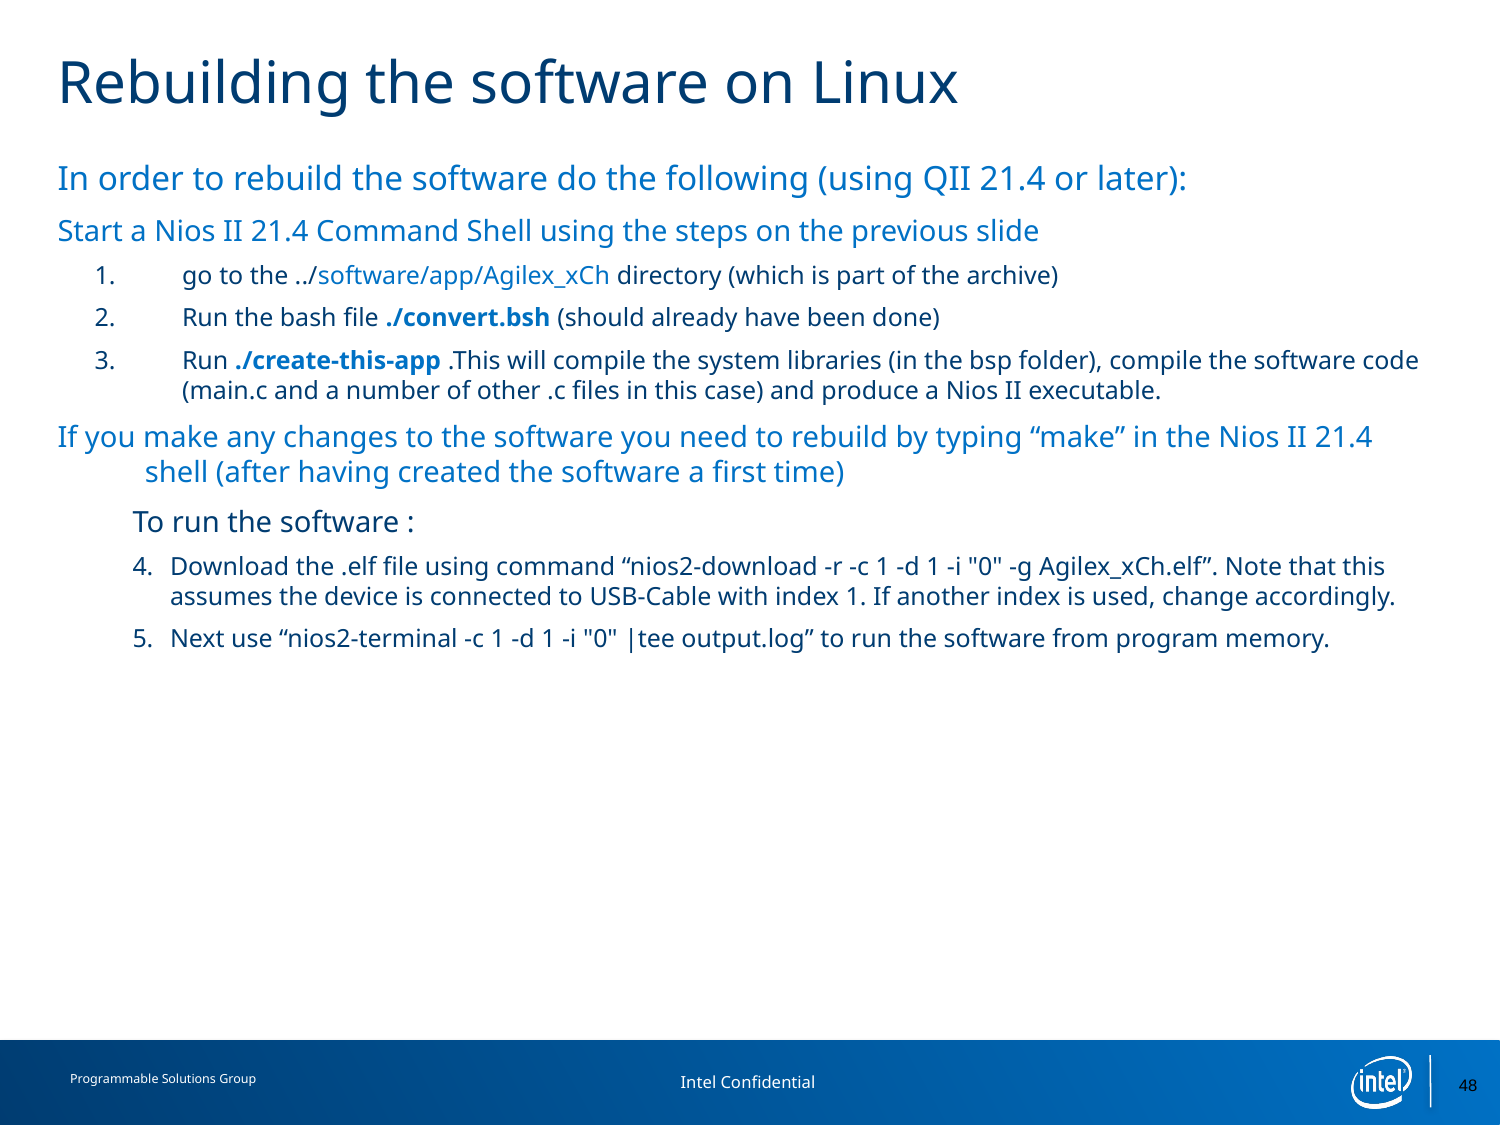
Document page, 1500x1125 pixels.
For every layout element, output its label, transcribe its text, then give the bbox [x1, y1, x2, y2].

title Rebuilding the software on Linux [57, 44, 1425, 157]
slide_number 48 [1127, 1055, 1478, 1116]
list In order to rebuild the software do the following (using QII 21.4 or later): Start a Nios II 21.4 Command Shell using the steps on the previous slide go to the ../software/app/Agilex_xCh directory (which is part of the archive) Run the bash file ./convert.bsh (should already have been done) Run ./create-this-app .This will compile the system libraries (in the bsp folder), compile the software code (main.c and a number of other .c files in this case) and produce a Nios II executable. If you make any changes to the software you need to rebuild by typing “make” in the Nios II 21.4 shell (after having created the software a first time) To run the software : Download the .elf file using command “nios2-download -r -c 1 -d 1 -i "0" -g Agilex_xCh.elf”. Note that this assumes the device is connected to USB-Cable with index 1. If another index is used, change accordingly. Next use “nios2-terminal -c 1 -d 1 -i "0" |tee output.log” to run the software from program memory. [57, 157, 1425, 995]
